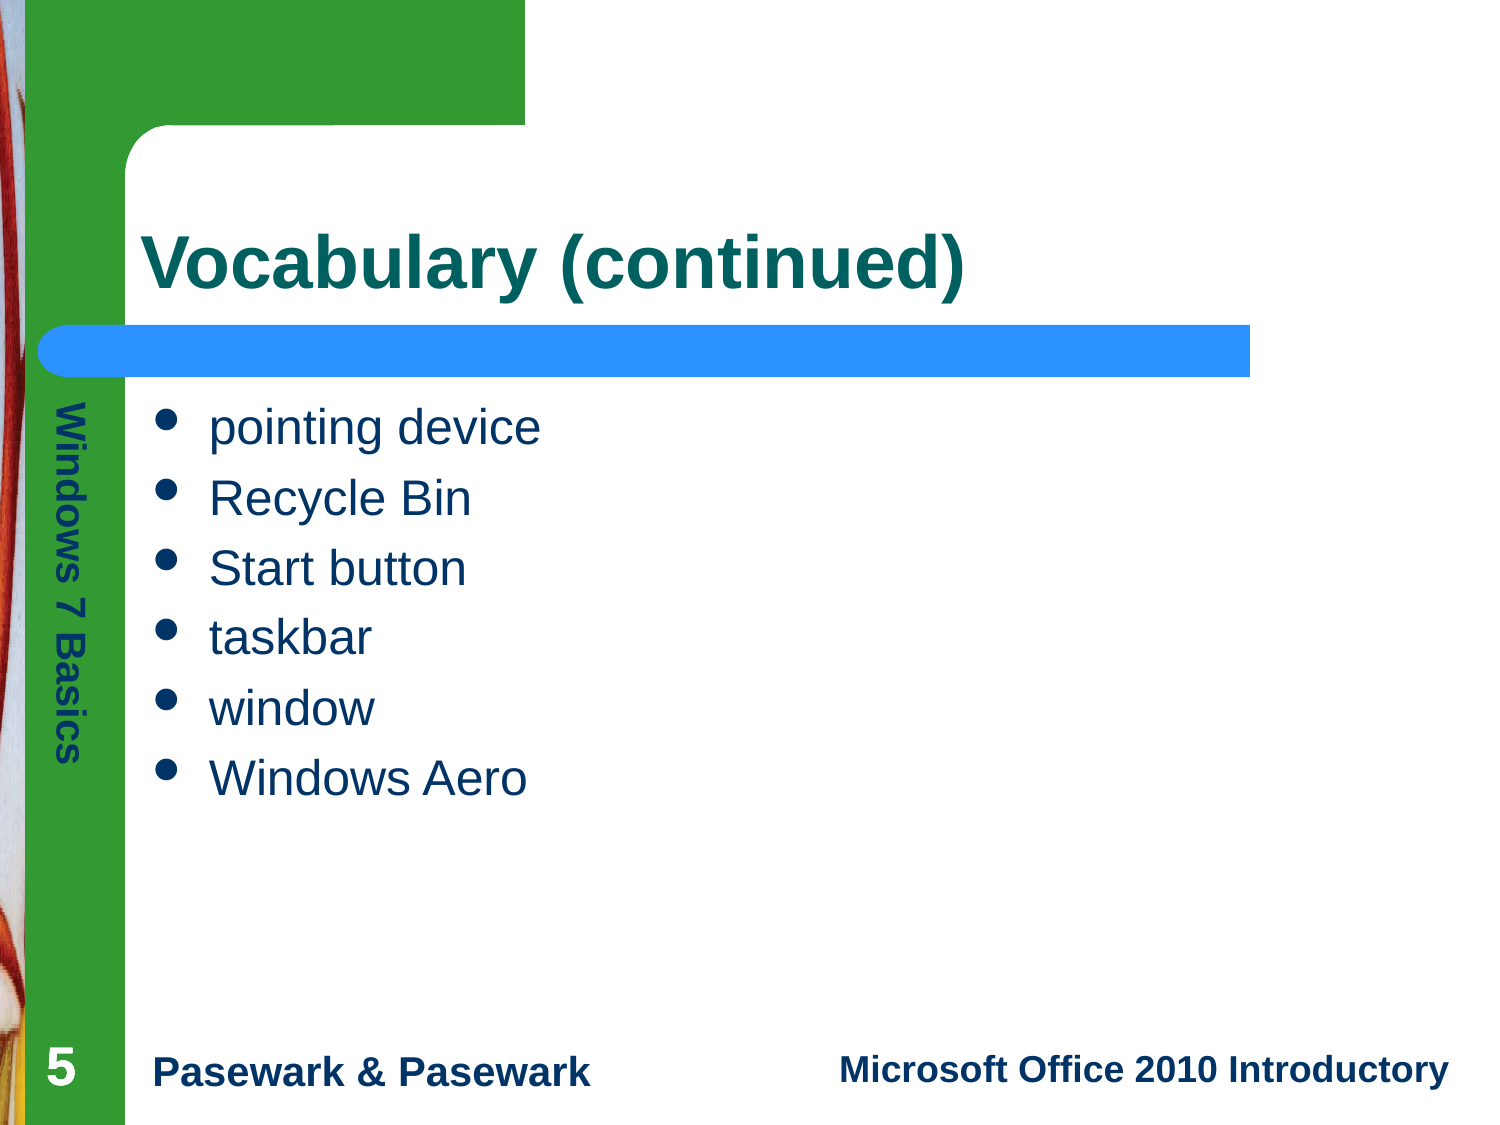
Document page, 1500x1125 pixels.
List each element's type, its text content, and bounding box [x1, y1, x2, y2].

text_box 5 [13, 1023, 111, 1105]
picture [0, 0, 25, 1125]
list pointing device Recycle Bin Start button taskbar window Windows Aero [137, 387, 763, 1026]
title Vocabulary (continued) [124, 124, 1426, 313]
